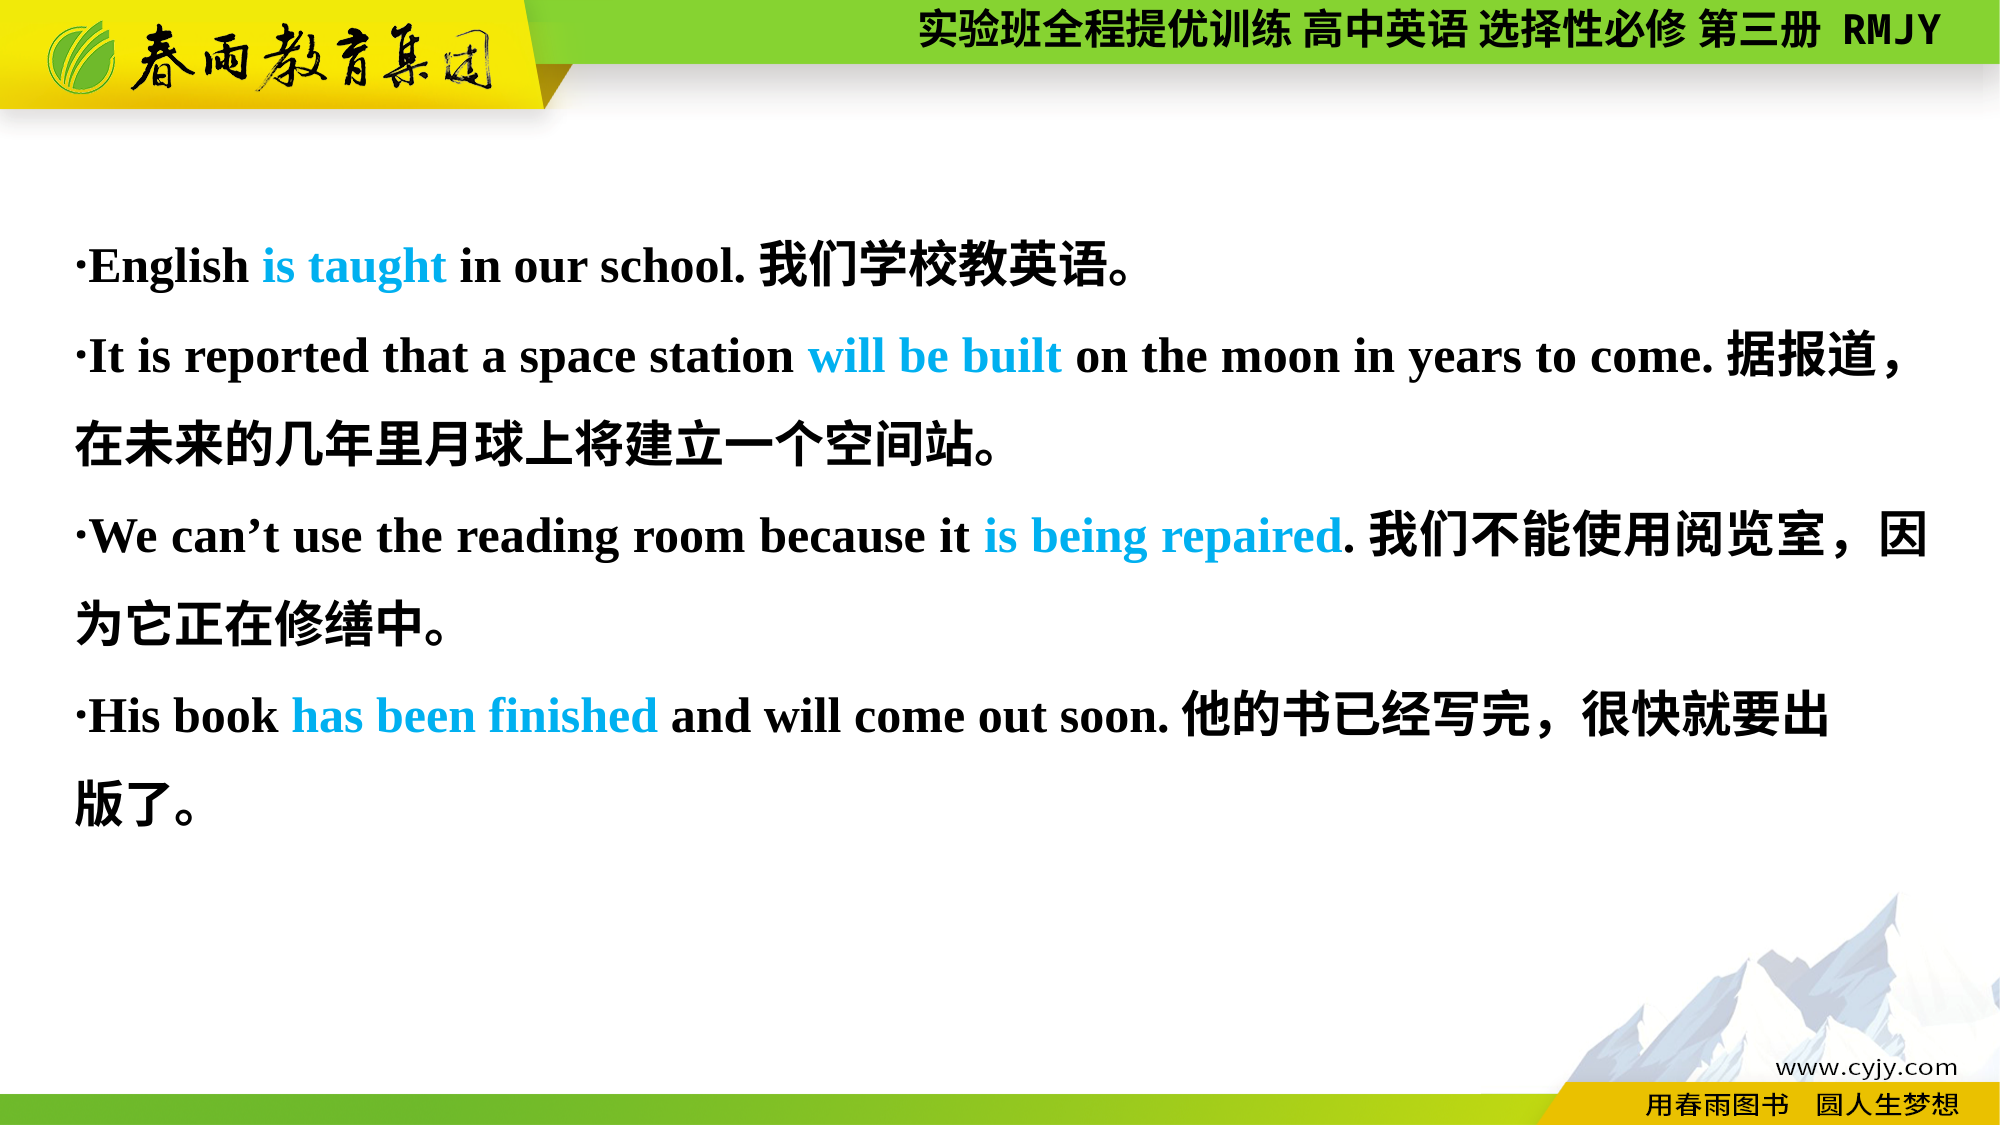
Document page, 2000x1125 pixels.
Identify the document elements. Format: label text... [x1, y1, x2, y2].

list ·English is taught in our school.我们学校教英语。 ·It is reported that a space station will be built on the moon in years to come.据报道，在未来的几年里月球上将建立一个空间站。 ·We can’t use the reading room because it is being repaired.我们不能使用阅览室，因为它正在修缮中。 ·His book has been finished and will come out soon.他的书已经写完，很快就要出 版了。 [59, 194, 1944, 846]
picture [0, 0, 2000, 1125]
